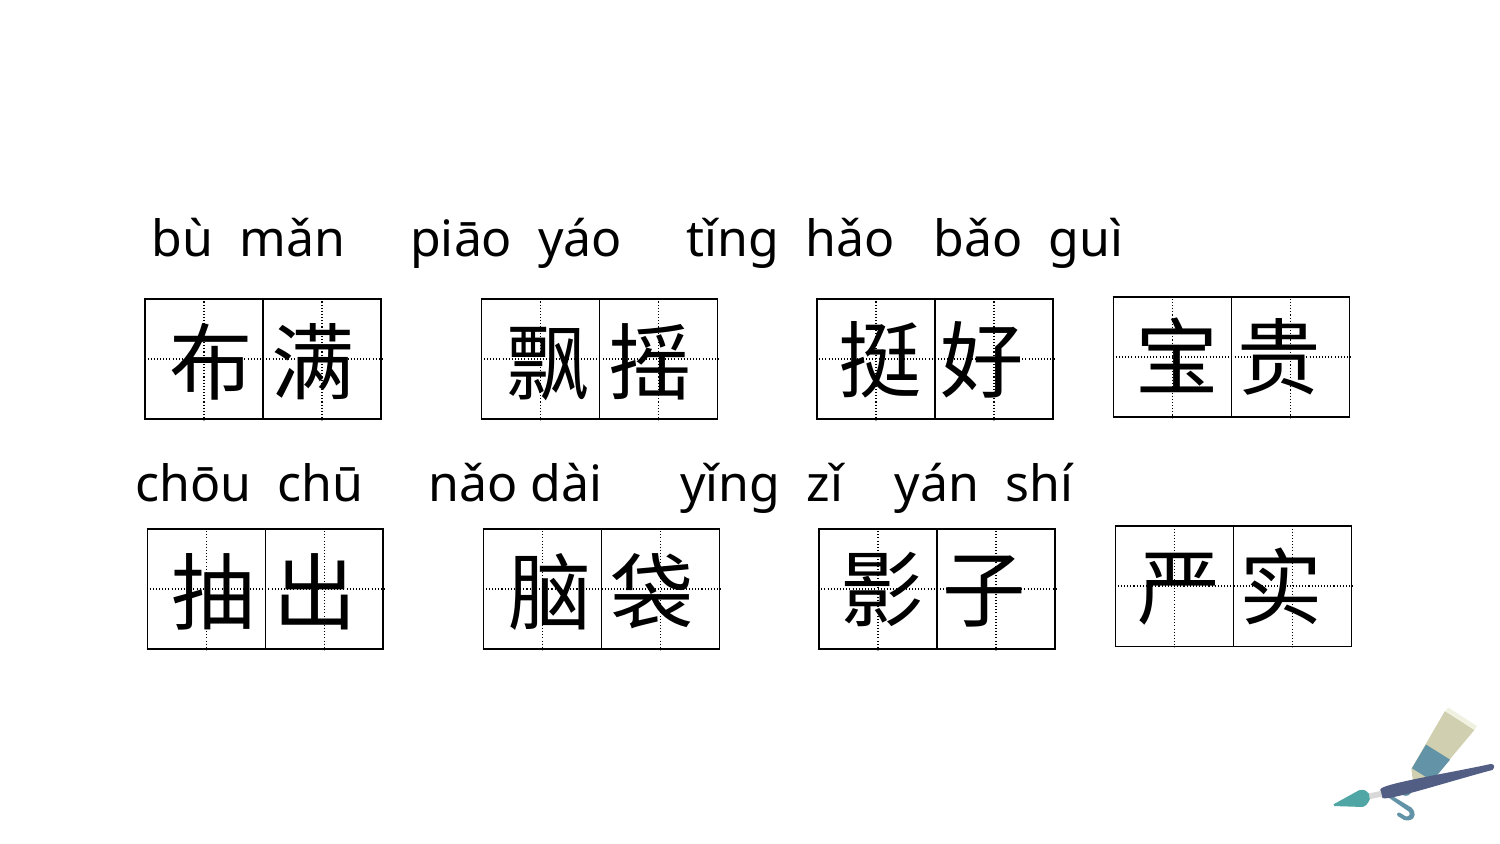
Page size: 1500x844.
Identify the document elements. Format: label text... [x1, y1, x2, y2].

table_cell [1116, 586, 1175, 646]
table_cell [370, 359, 380, 418]
table_header [1041, 530, 1054, 589]
table_cell [484, 589, 493, 648]
table_cell [818, 359, 876, 418]
table_cell [996, 589, 1054, 648]
table_cell [1291, 357, 1349, 416]
text_box 影 子 [825, 529, 1041, 645]
table_cell [994, 359, 1052, 418]
text_box 脑 袋 [493, 532, 709, 648]
table_header [1336, 298, 1349, 357]
table_cell [482, 359, 491, 418]
table_header [820, 530, 825, 589]
table_cell [146, 359, 154, 418]
table_header [1039, 300, 1052, 359]
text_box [1358, 708, 1481, 844]
text_box 严 实 [1122, 527, 1338, 643]
text_box 布 满 [154, 302, 370, 418]
table_cell [820, 589, 878, 648]
table_cell [1114, 357, 1173, 416]
text_box chōu chū nǎo dài yǐng zǐ yán shí [107, 443, 1409, 519]
table_header [484, 530, 543, 589]
text_box 宝 贵 [1120, 297, 1336, 413]
table_header [818, 300, 823, 359]
table_header [148, 530, 206, 589]
table_header [661, 530, 719, 589]
table_header [482, 300, 541, 359]
text_box 挺 好 [823, 300, 1039, 415]
table_cell [148, 589, 156, 648]
table_cell [372, 589, 382, 648]
text_box bù mǎn piāo yáo tǐng hǎo bǎo guì [111, 109, 1498, 275]
table_header [322, 300, 380, 359]
table_cell [1293, 586, 1351, 646]
table_header [146, 300, 204, 359]
table_cell [709, 589, 719, 648]
table_header [1338, 527, 1351, 586]
table_header [1116, 527, 1122, 586]
text_box 抽 出 [156, 532, 372, 648]
text_box 飘 摇 [491, 302, 707, 418]
table_cell [707, 359, 717, 418]
table_header [1114, 298, 1120, 357]
table_header [659, 300, 717, 359]
table_header [324, 530, 382, 589]
